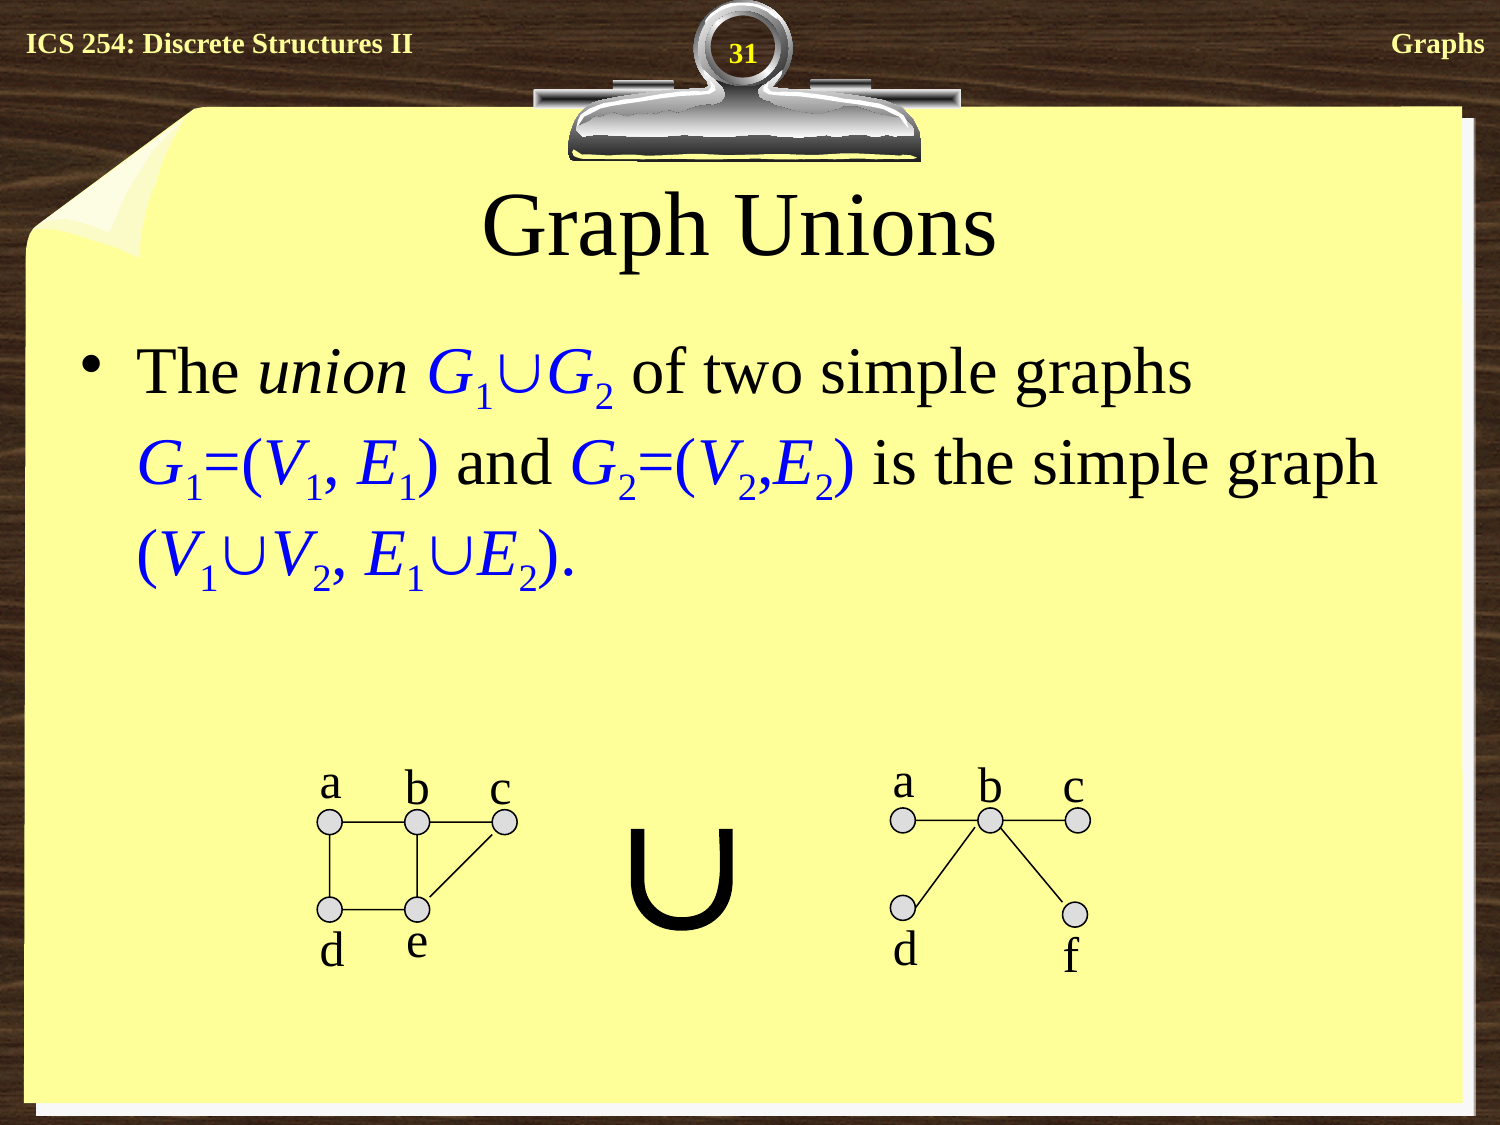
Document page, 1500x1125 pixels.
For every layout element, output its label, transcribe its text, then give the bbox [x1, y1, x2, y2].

picture [0, 0, 1500, 1125]
slide_number 31 [394, 18, 774, 84]
picture [673, 84, 708, 89]
list The union G1G2 of two simple graphs G1=(V1, E1) and G2=(V2,E2) is the simple graph (V1V2, E1E2). [64, 318, 1405, 975]
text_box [304, 741, 527, 985]
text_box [877, 739, 1101, 990]
text_box  [600, 753, 763, 969]
title Graph Unions [77, 125, 1403, 313]
